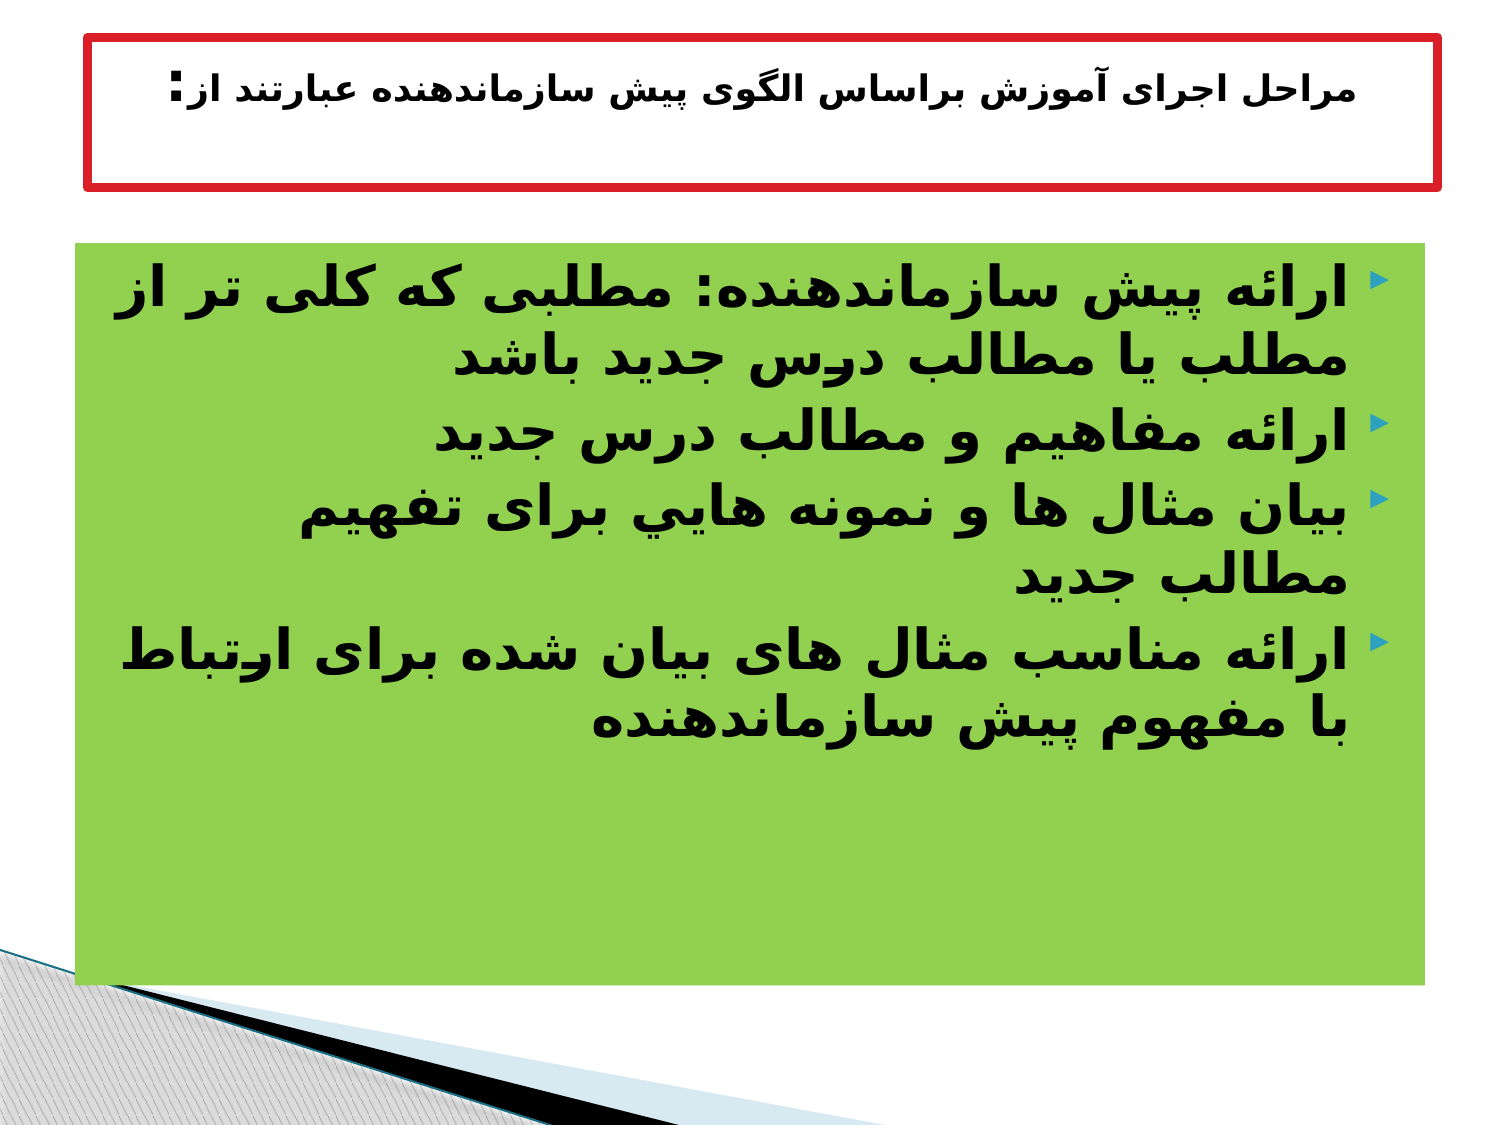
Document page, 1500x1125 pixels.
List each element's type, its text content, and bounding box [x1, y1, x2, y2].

list ارائه پيش سازماندهنده: مطلبی که کلی تر از مطلب يا مطالب درس جديد باشد ارائه مفاهيم و مطالب درس جديد بيان مثال ها و نمونه هايي برای تفهيم مطالب جديد ارائه مناسب مثال های بيان شده برای ارتباط با مفهوم پيش سازماندهنده [75, 243, 1425, 986]
title مراحل اجرای آموزش براساس الگوی پيش سازماندهنده عبارتند از: [83, 33, 1442, 192]
